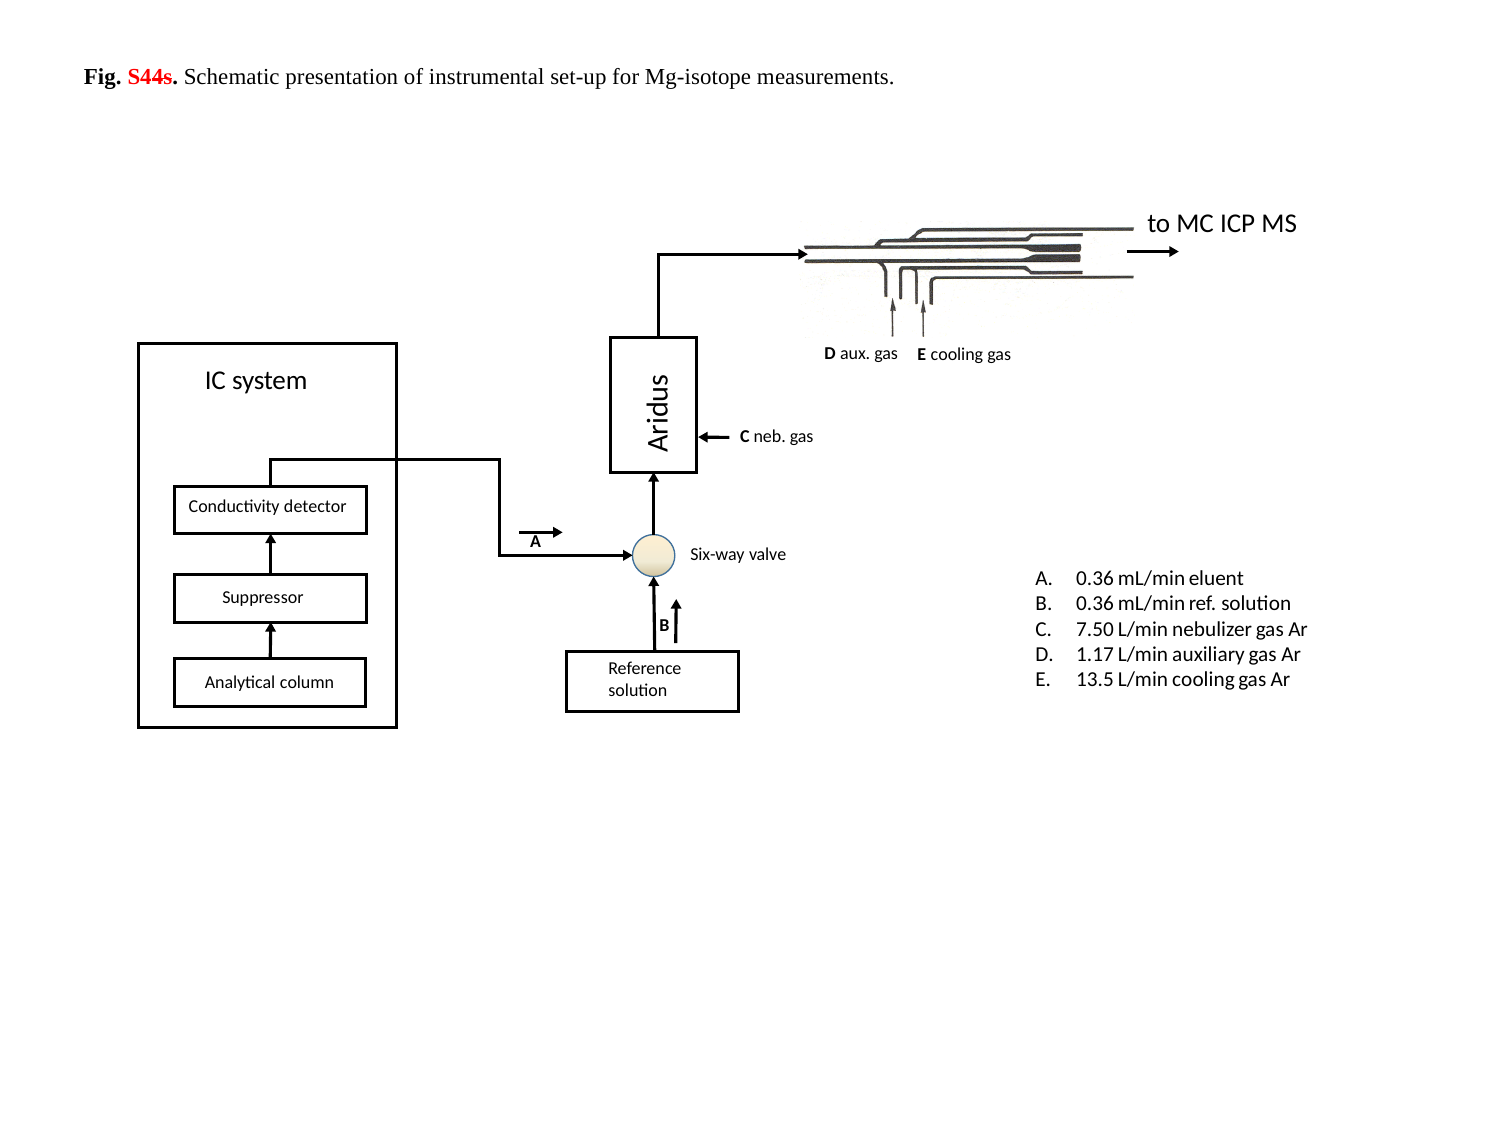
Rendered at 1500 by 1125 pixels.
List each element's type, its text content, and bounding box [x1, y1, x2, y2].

picture [136, 198, 1364, 729]
text_box Fig. S44s. Schematic presentation of instrumental set-up for Mg-isotope measurements. [69, 54, 911, 97]
